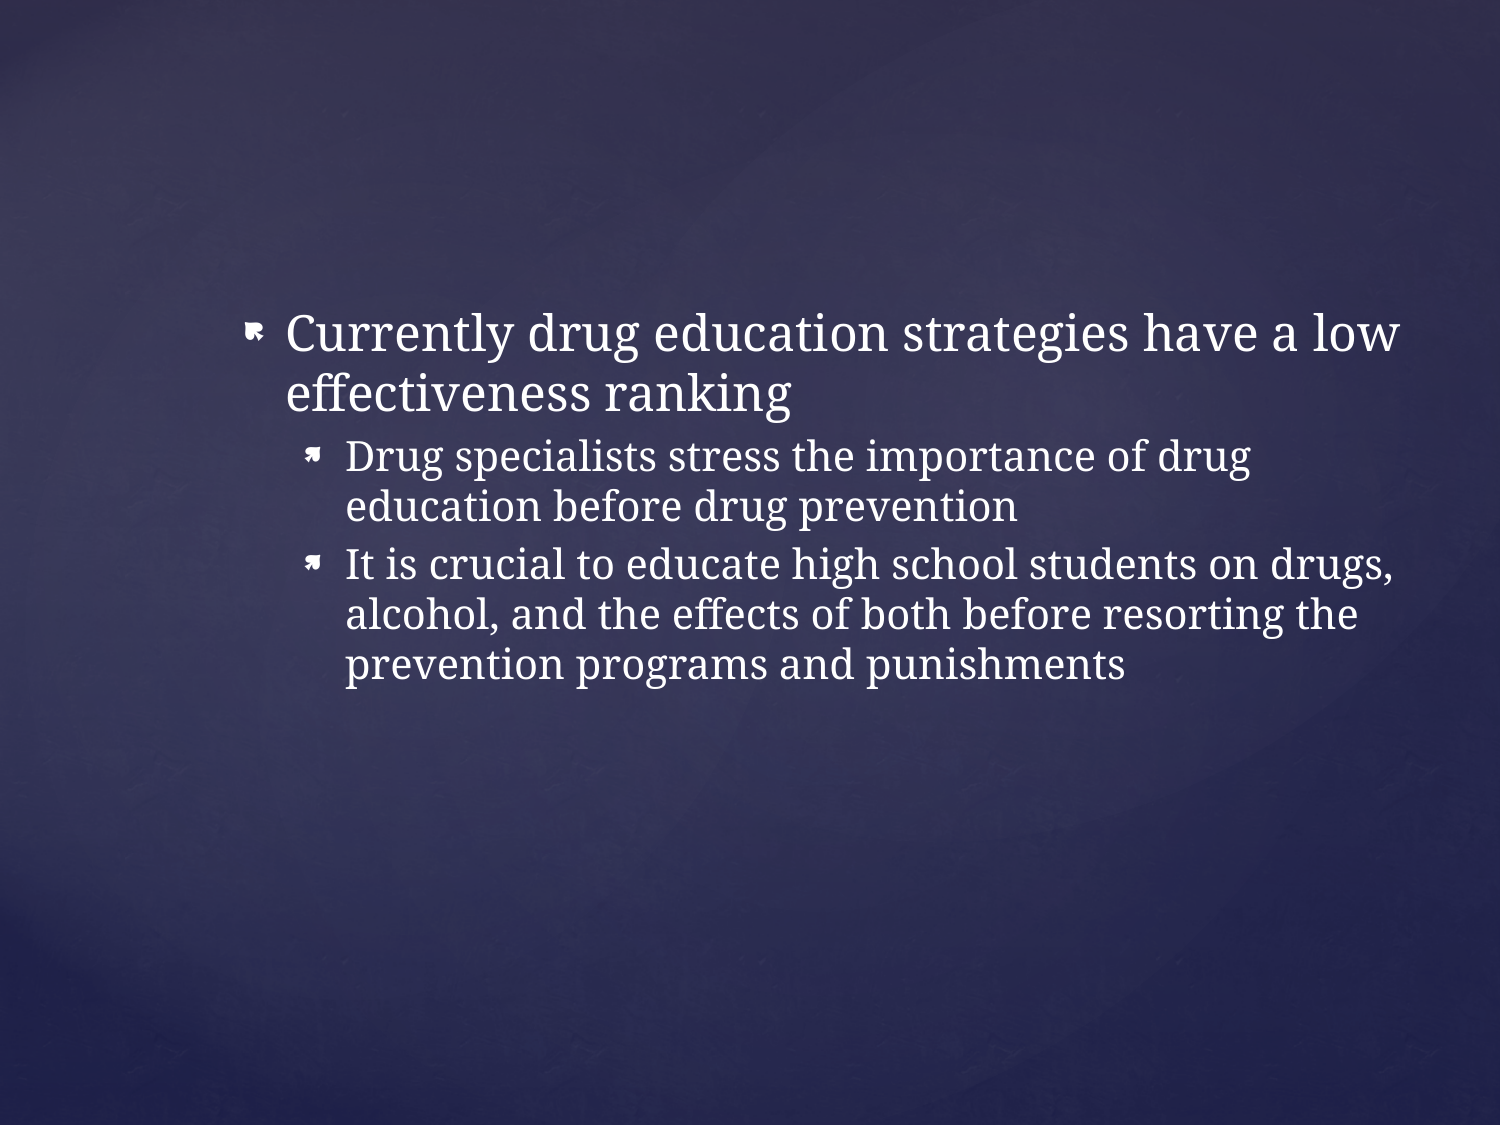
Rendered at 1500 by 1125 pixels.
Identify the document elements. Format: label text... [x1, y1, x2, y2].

list Currently drug education strategies have a low effectiveness ranking Drug specialists stress the importance of drug education before drug prevention It is crucial to educate high school students on drugs, alcohol, and the effects of both before resorting the prevention programs and punishments [225, 112, 1463, 938]
